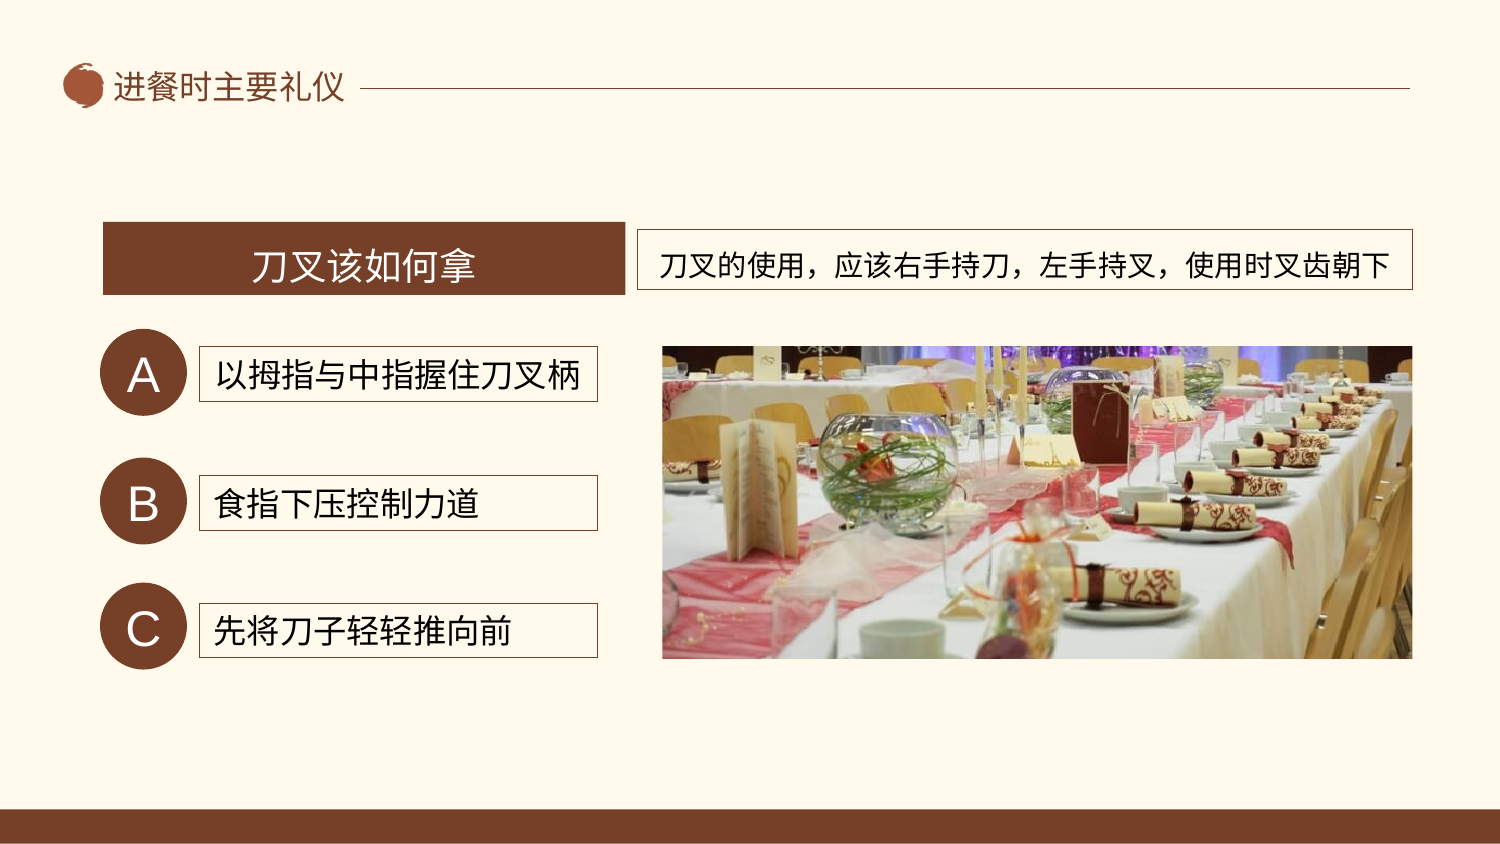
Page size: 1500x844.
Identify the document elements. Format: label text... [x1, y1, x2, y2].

text_box B [98, 456, 189, 546]
text_box C [98, 581, 189, 671]
text_box 以拇指与中指握住刀叉柄 [199, 346, 598, 402]
text_box 刀叉的使用，应该右手持刀，左手持叉，使用时叉齿朝下 [637, 229, 1413, 290]
text_box 刀叉该如何拿 [103, 221, 626, 295]
text_box 先将刀子轻轻推向前 [199, 603, 598, 658]
picture [662, 346, 1413, 659]
text_box A [98, 327, 189, 417]
picture [60, 60, 107, 111]
text_box 食指下压控制力道 [199, 475, 598, 531]
